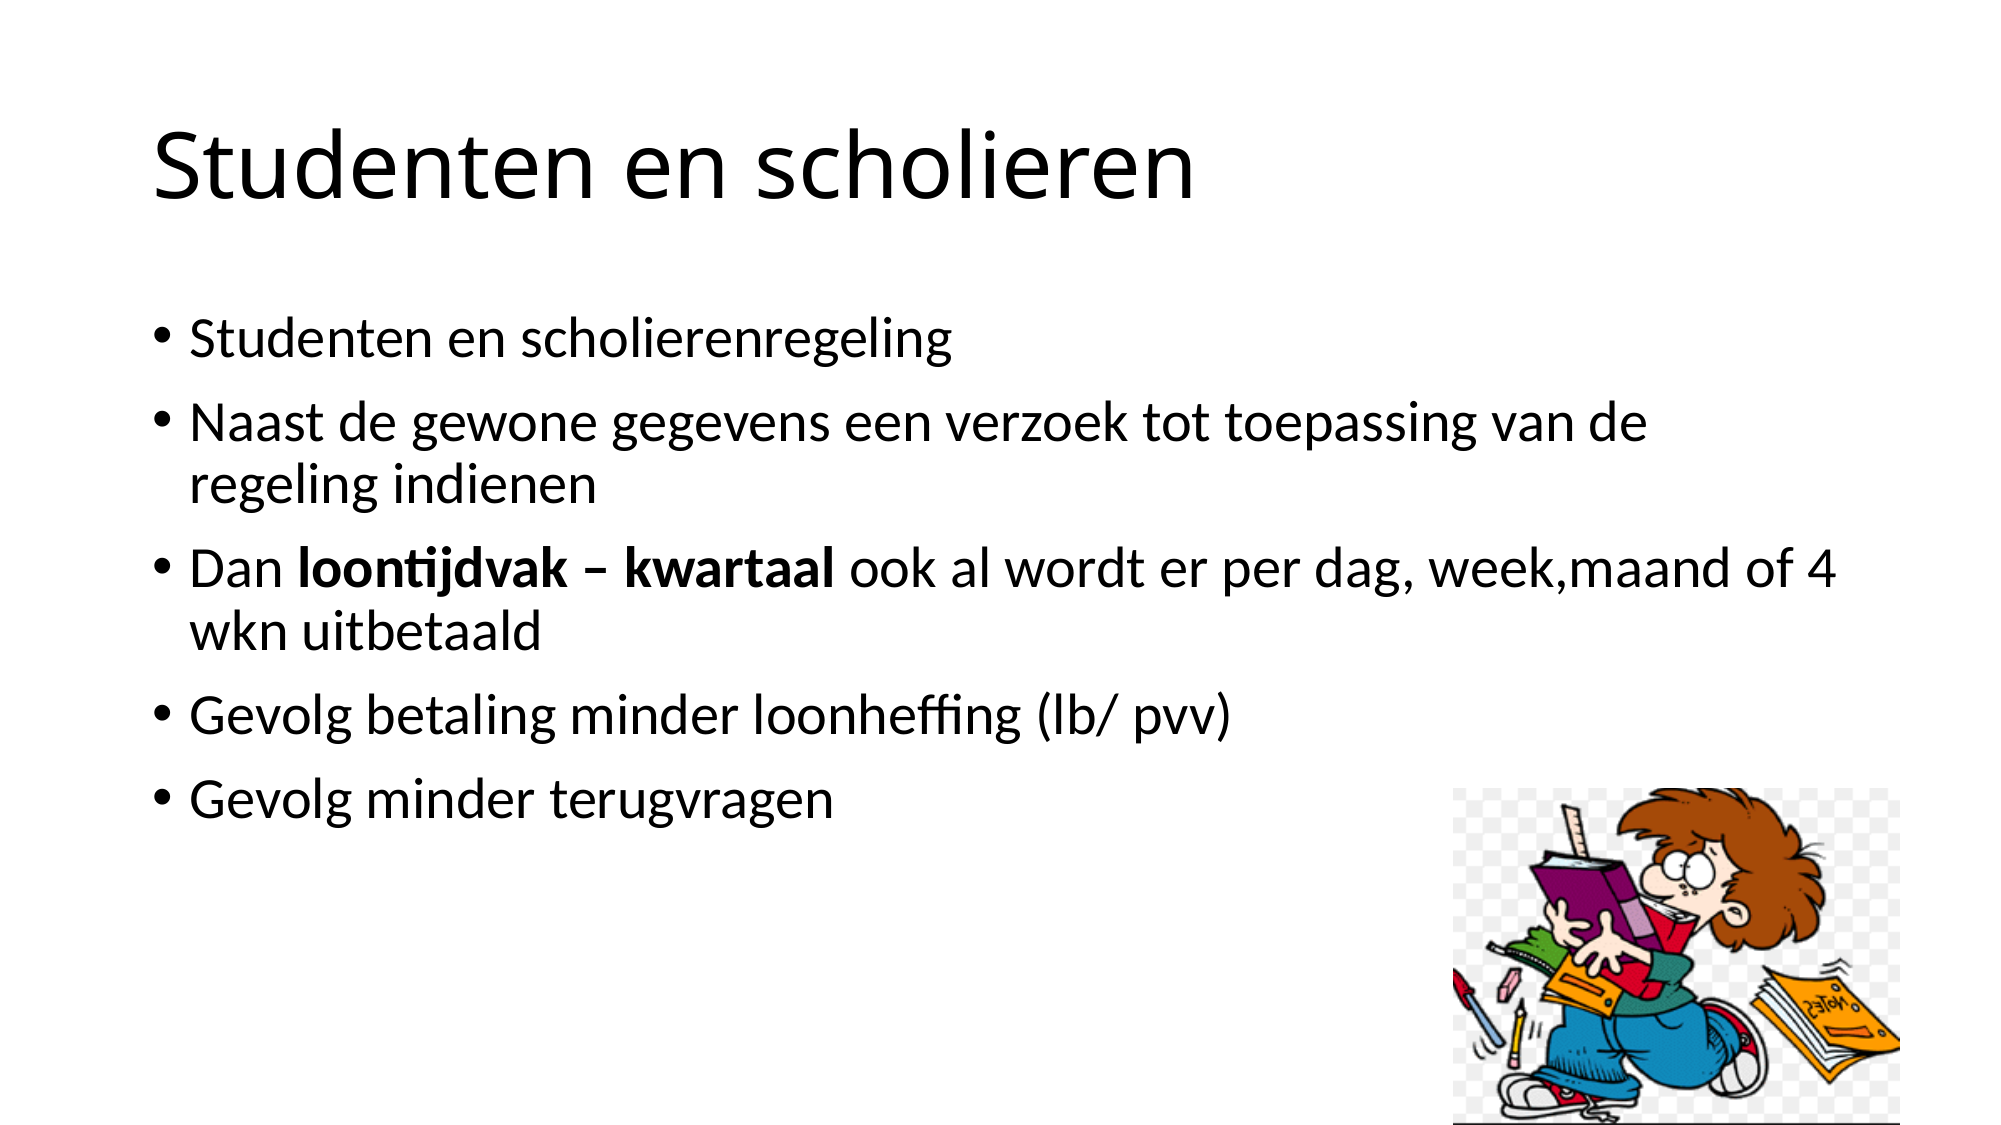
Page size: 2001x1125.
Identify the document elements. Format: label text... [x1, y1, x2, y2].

list Studenten en scholierenregeling Naast de gewone gegevens een verzoek tot toepassing van de regeling indienen Dan loontijdvak – kwartaal ook al wordt er per dag, week,maand of 4 wkn uitbetaald Gevolg betaling minder loonheffing (lb/ pvv) Gevolg minder terugvragen [137, 299, 1863, 1014]
picture [1453, 788, 1900, 1125]
title Studenten en scholieren [137, 59, 1863, 278]
